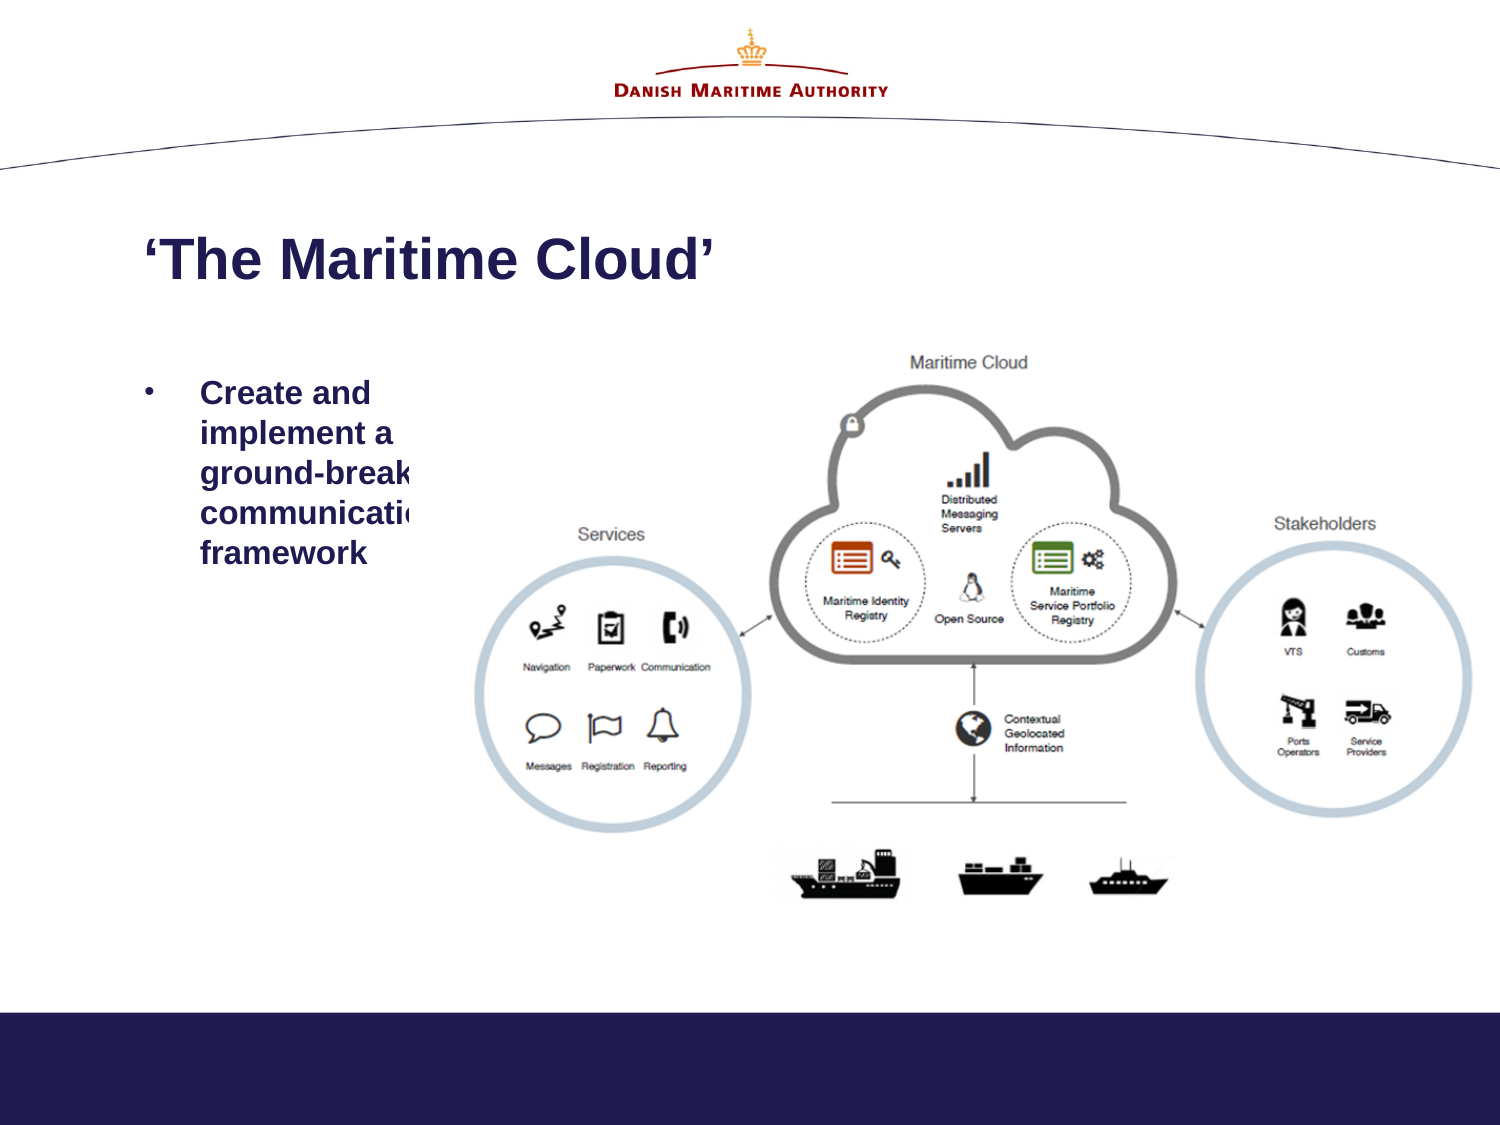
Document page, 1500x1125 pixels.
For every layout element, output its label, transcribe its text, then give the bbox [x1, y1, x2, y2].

picture [0, 28, 1500, 184]
list Create and implement a ground-breaking communication framework [128, 363, 519, 1029]
title ‘The Maritime Cloud’ [128, 224, 1342, 288]
picture [409, 340, 1500, 932]
